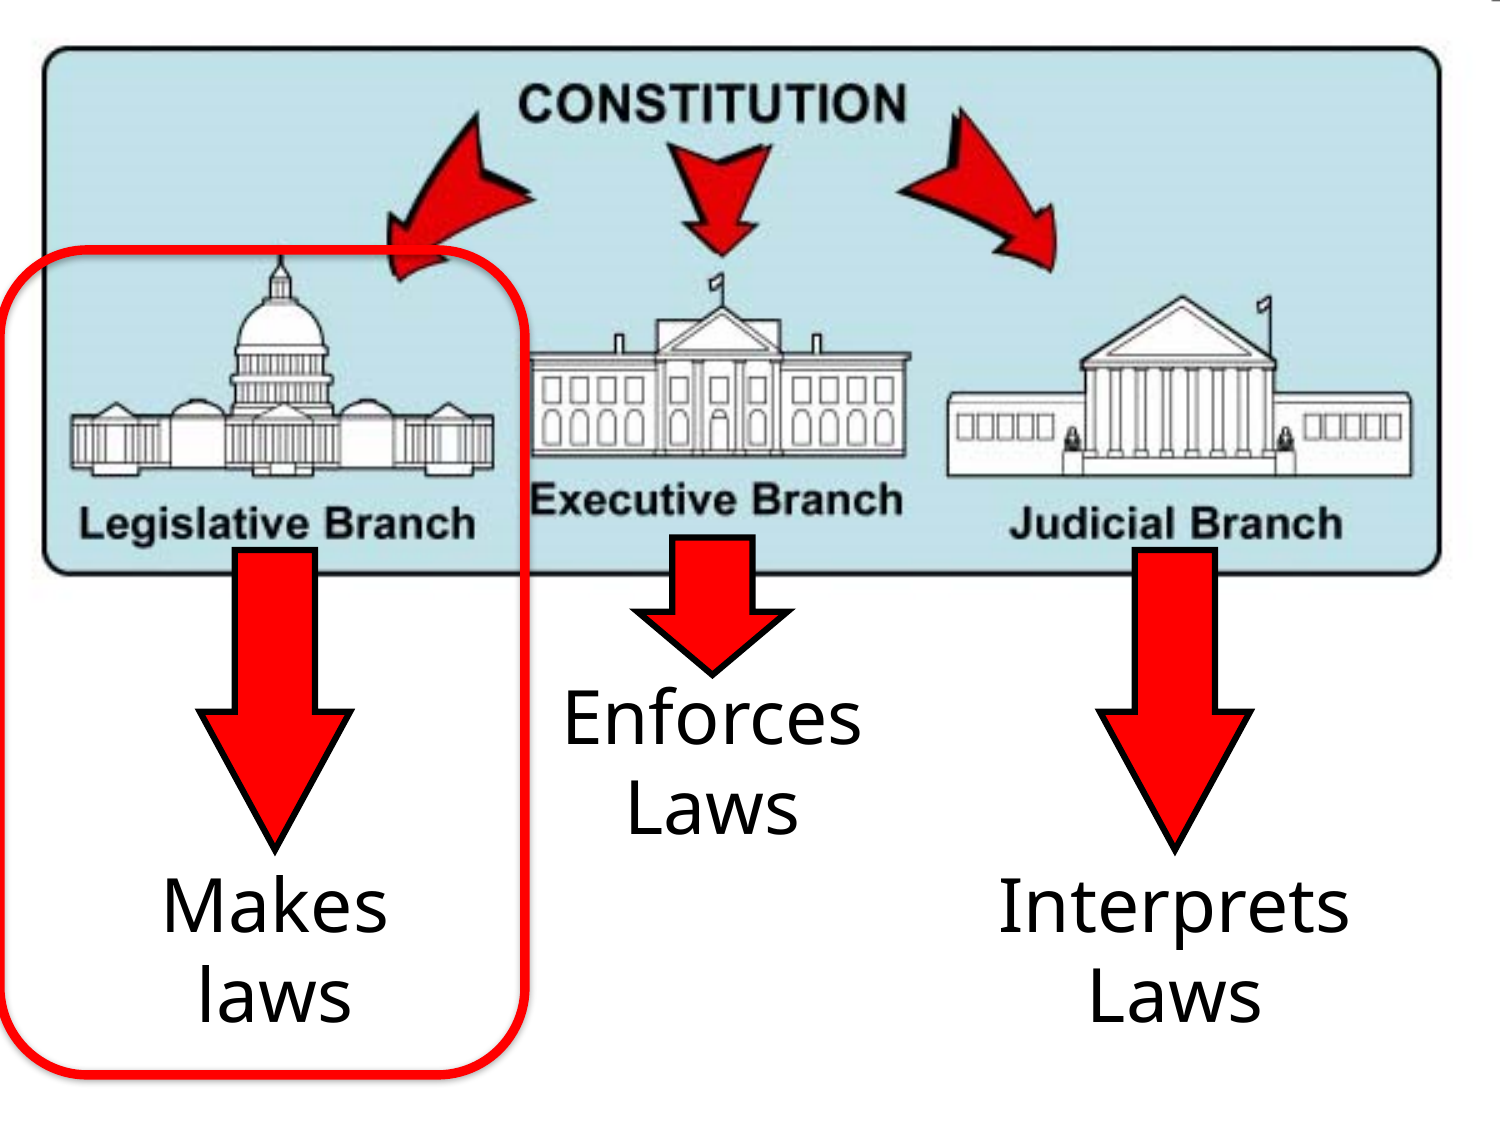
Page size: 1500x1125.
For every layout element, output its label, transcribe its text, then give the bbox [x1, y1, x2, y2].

picture [0, 0, 1500, 626]
text_box Enforces Laws [529, 662, 913, 858]
text_box [663, 634, 761, 662]
text_box Interprets Laws [924, 849, 1425, 1045]
text_box [1099, 634, 1250, 849]
text_box [0, 634, 526, 1076]
